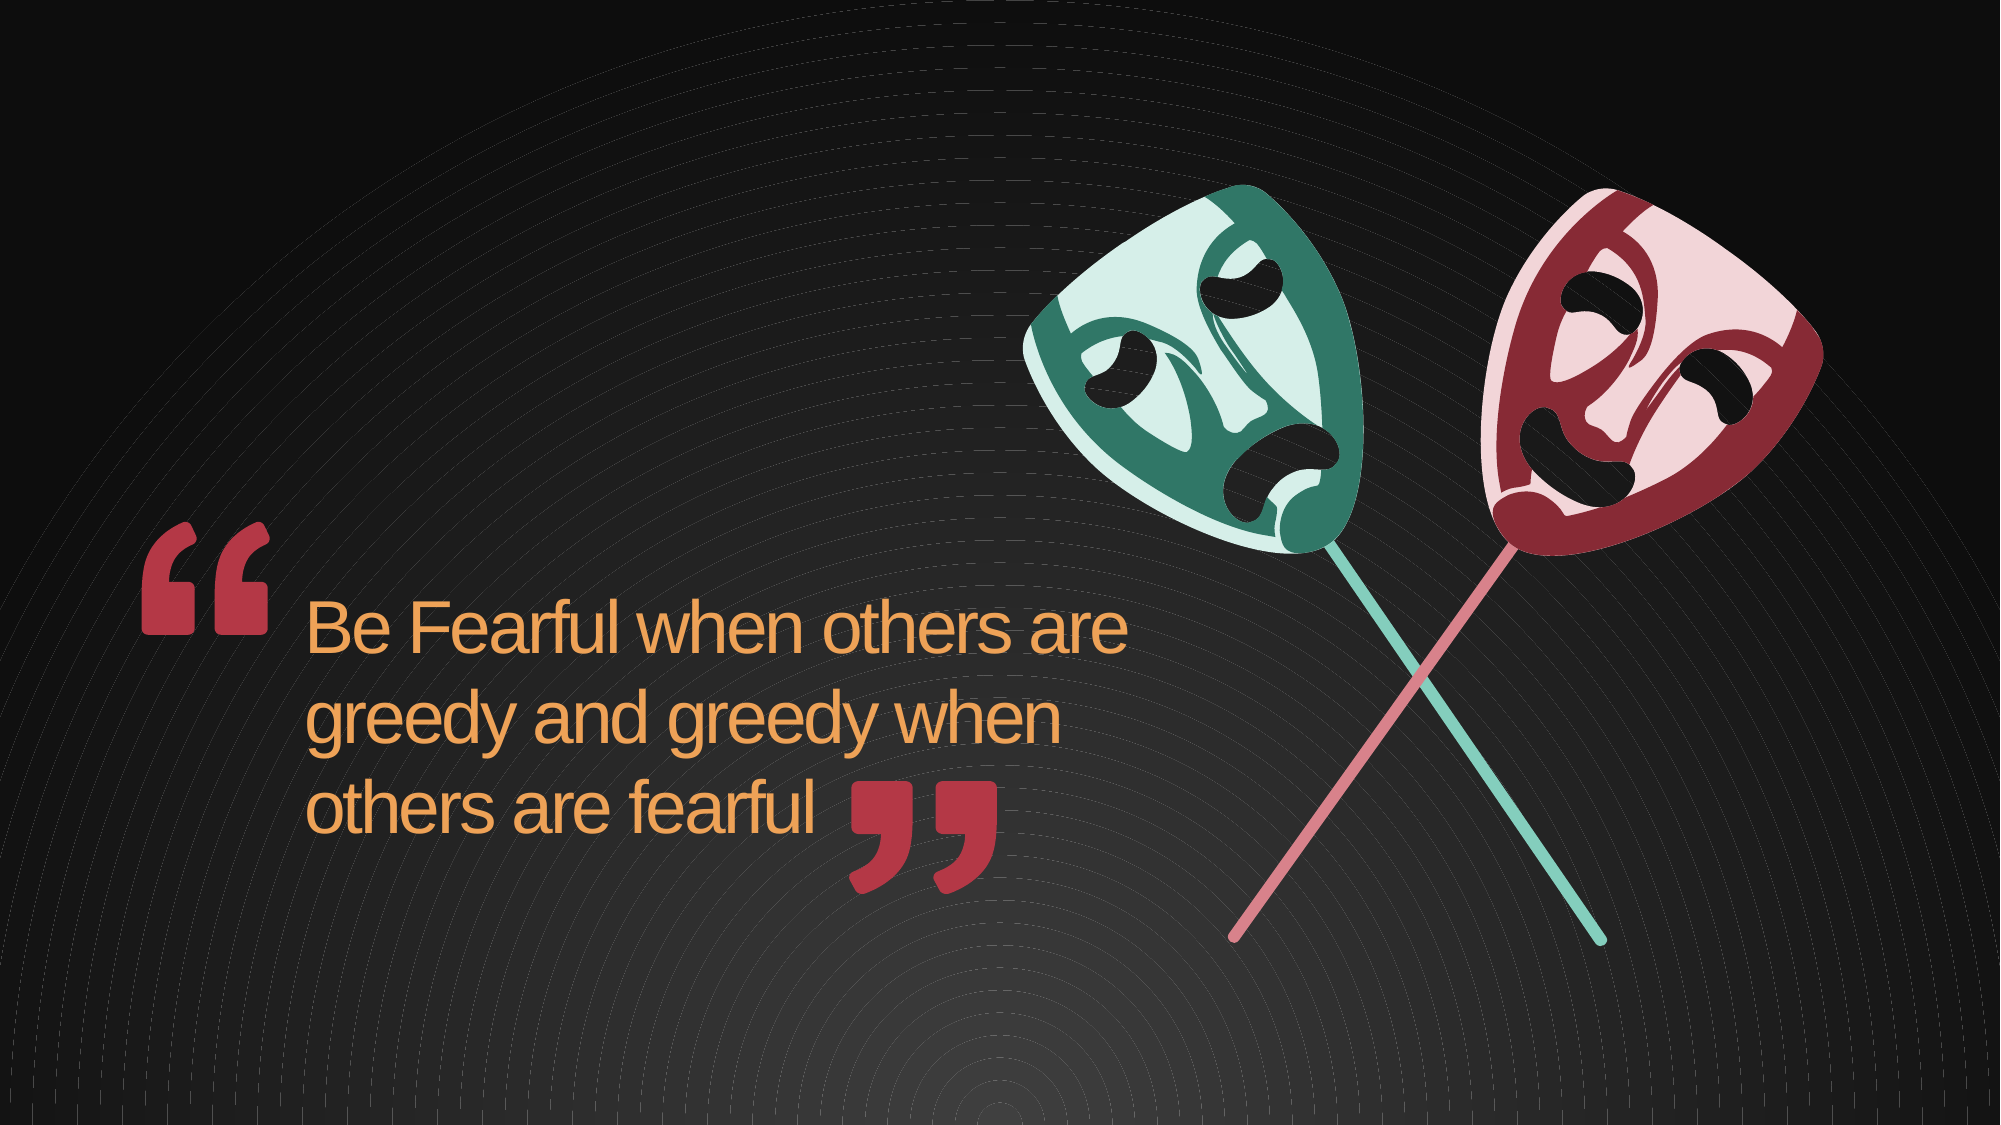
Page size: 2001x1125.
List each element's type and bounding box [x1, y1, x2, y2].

text_box [1017, 178, 1829, 947]
text_box [141, 521, 1210, 895]
